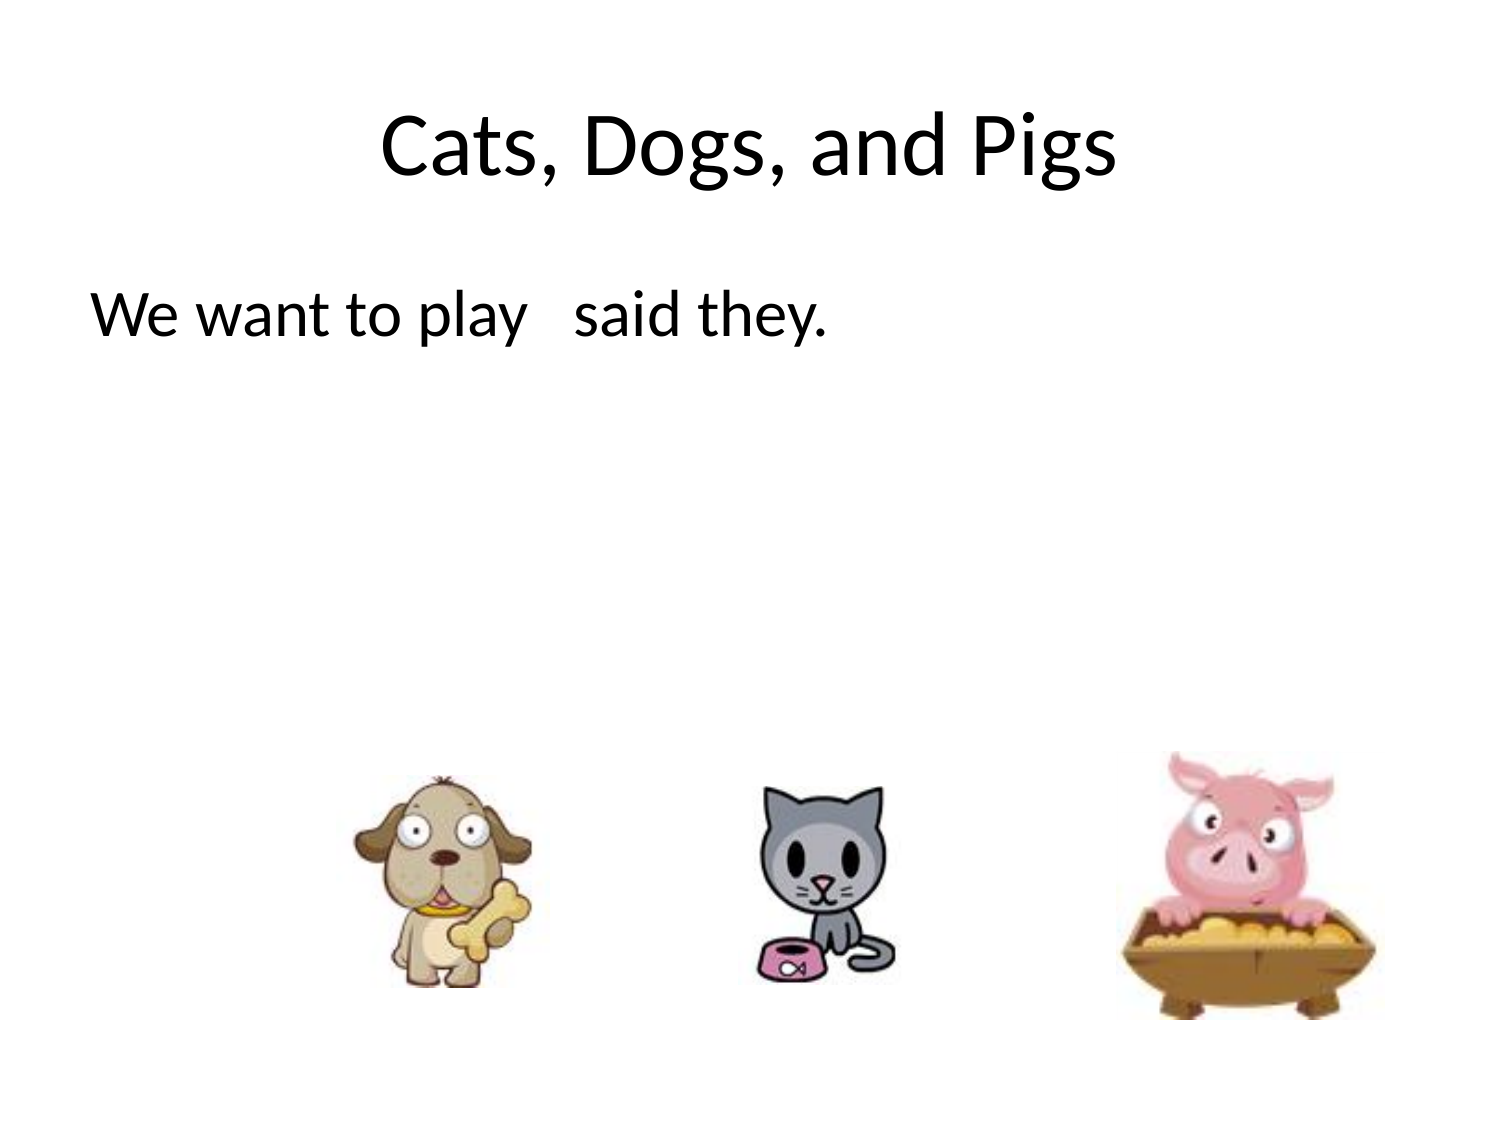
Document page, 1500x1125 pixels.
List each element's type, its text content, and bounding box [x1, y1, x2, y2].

picture [1115, 751, 1385, 1020]
title Cats, Dogs, and Pigs [75, 45, 1425, 233]
picture [737, 786, 916, 985]
picture [336, 774, 550, 988]
list We want to play said they. [75, 262, 1425, 1005]
